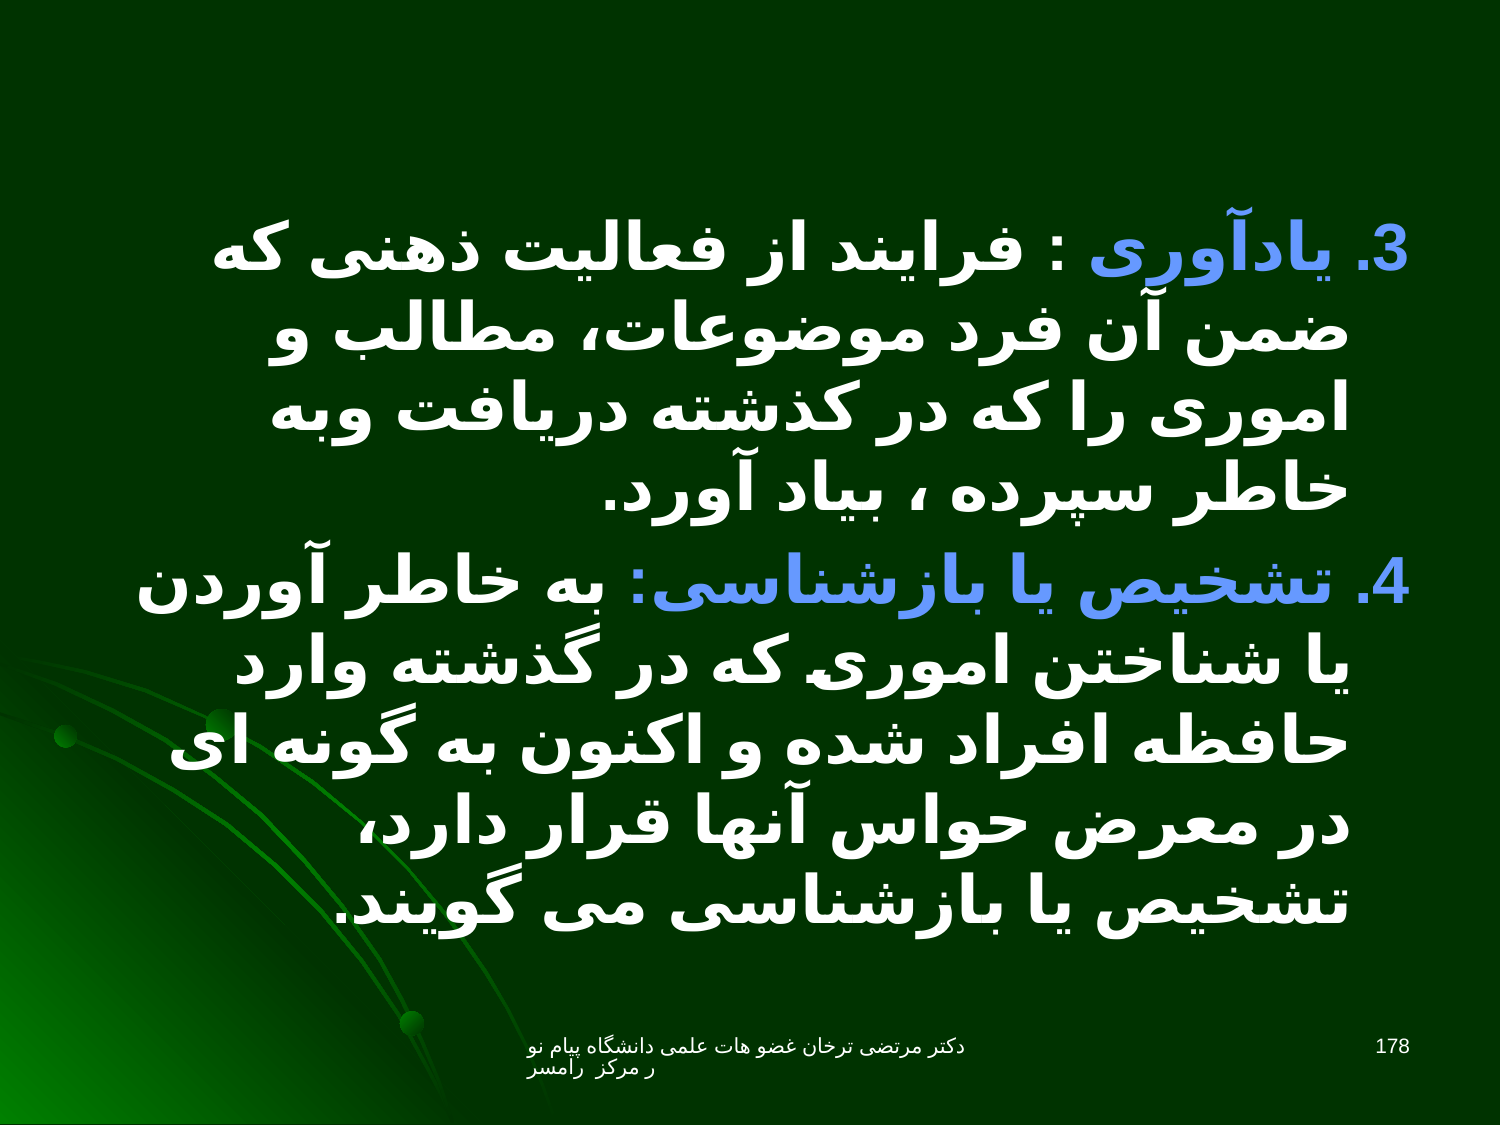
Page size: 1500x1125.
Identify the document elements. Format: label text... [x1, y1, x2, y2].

footer دکتر مرتضی ترخان غضو هات علمی دانشگاه پیام نور مرکز رامسر [512, 1024, 988, 1101]
list 3. یادآوری : فرایند از فعالیت ذهنی که ضمن آن فرد موضوعات، مطالب و اموری را که در کذشته دریافت وبه خاطر سپرده ، بیاد آورد. 4. تشخیص یا بازشناسی: به خاطر آوردن یا شناختن اموری که در گذشته وارد حافظه افراد شده و اکنون به گونه ای در معرض حواس آنها قرار دارد، تشخیص یا بازشناسی می گویند. [74, 196, 1426, 1006]
slide_number 178 [1074, 1024, 1426, 1101]
